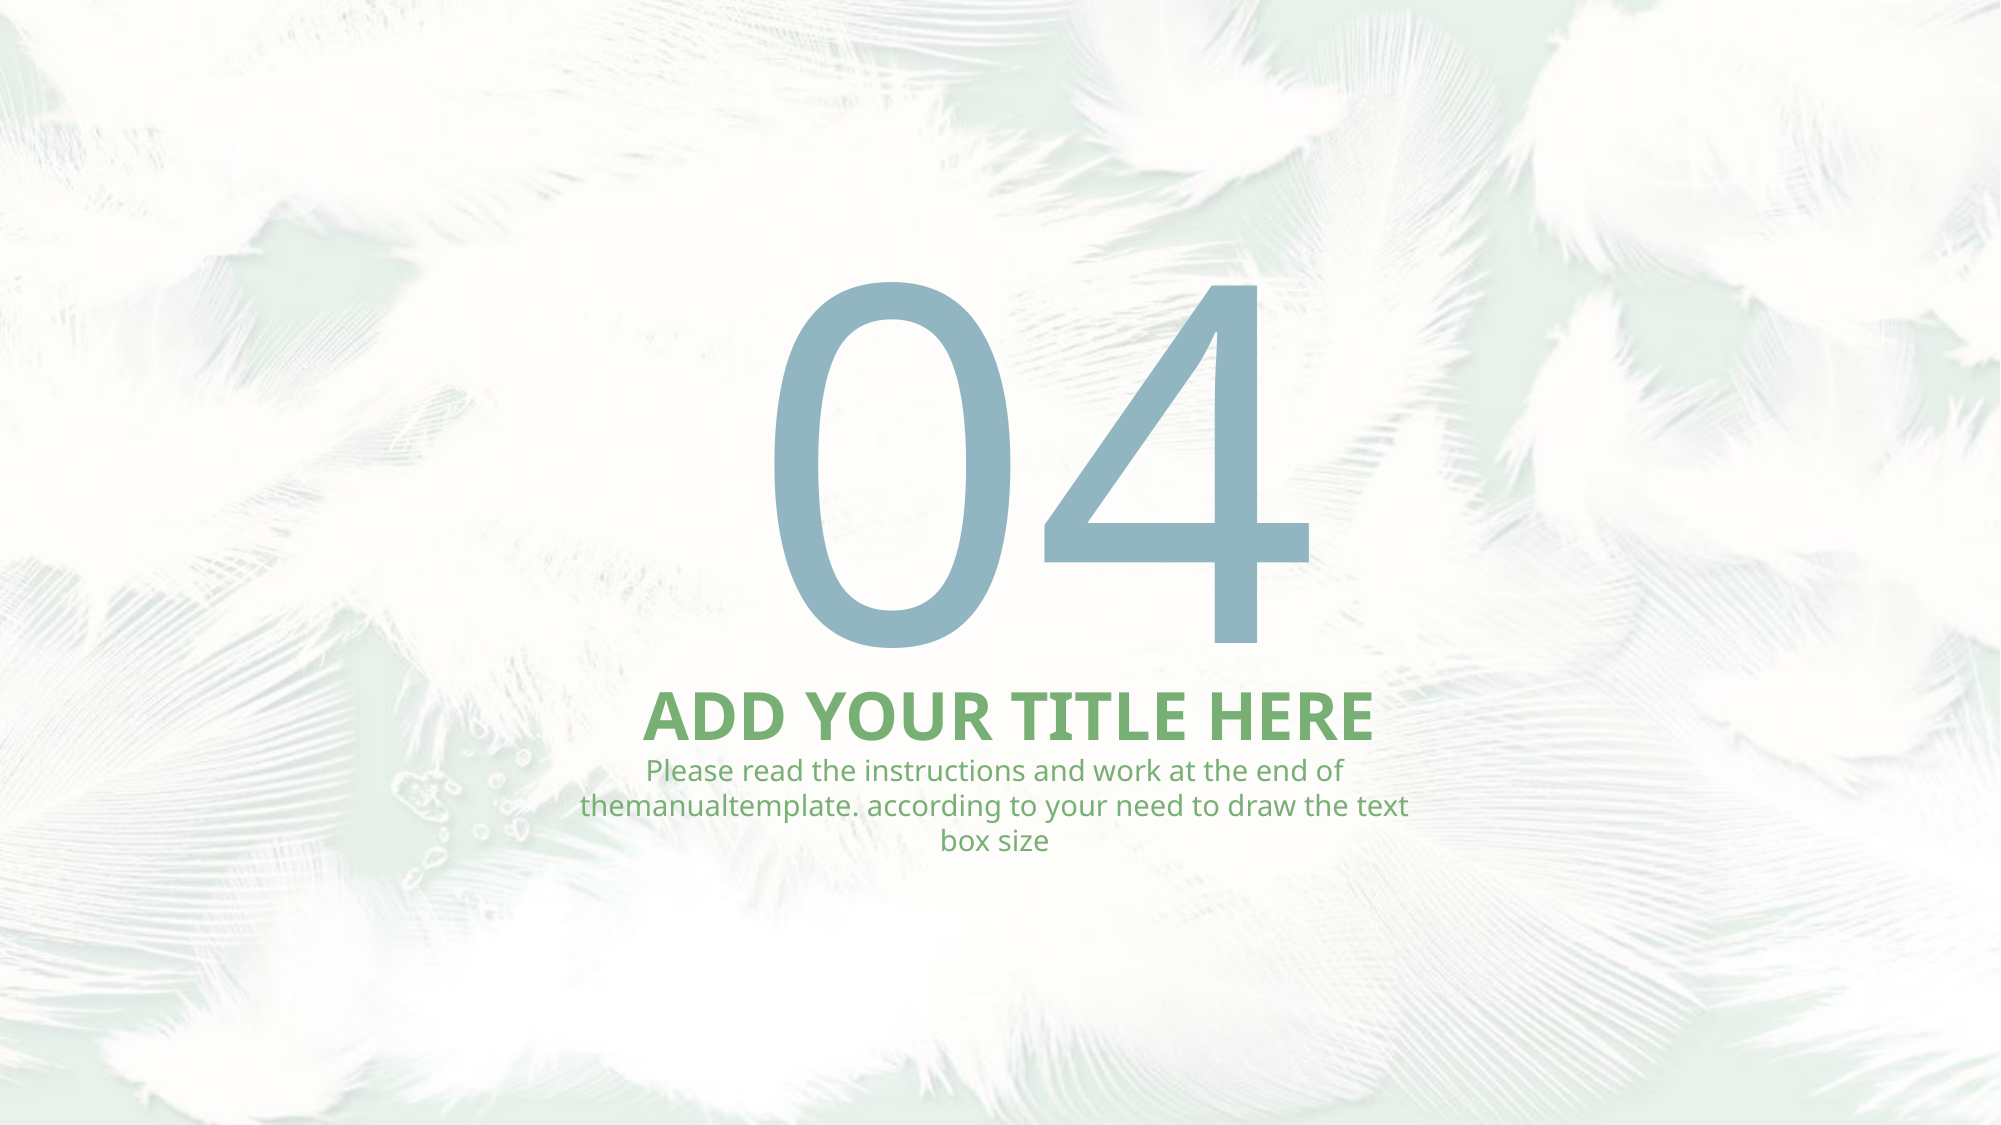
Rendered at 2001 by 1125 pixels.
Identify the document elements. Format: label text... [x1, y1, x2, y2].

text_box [579, 666, 1411, 859]
text_box 52% [0, 0, 2000, 1125]
text_box 04 [734, 138, 1336, 666]
